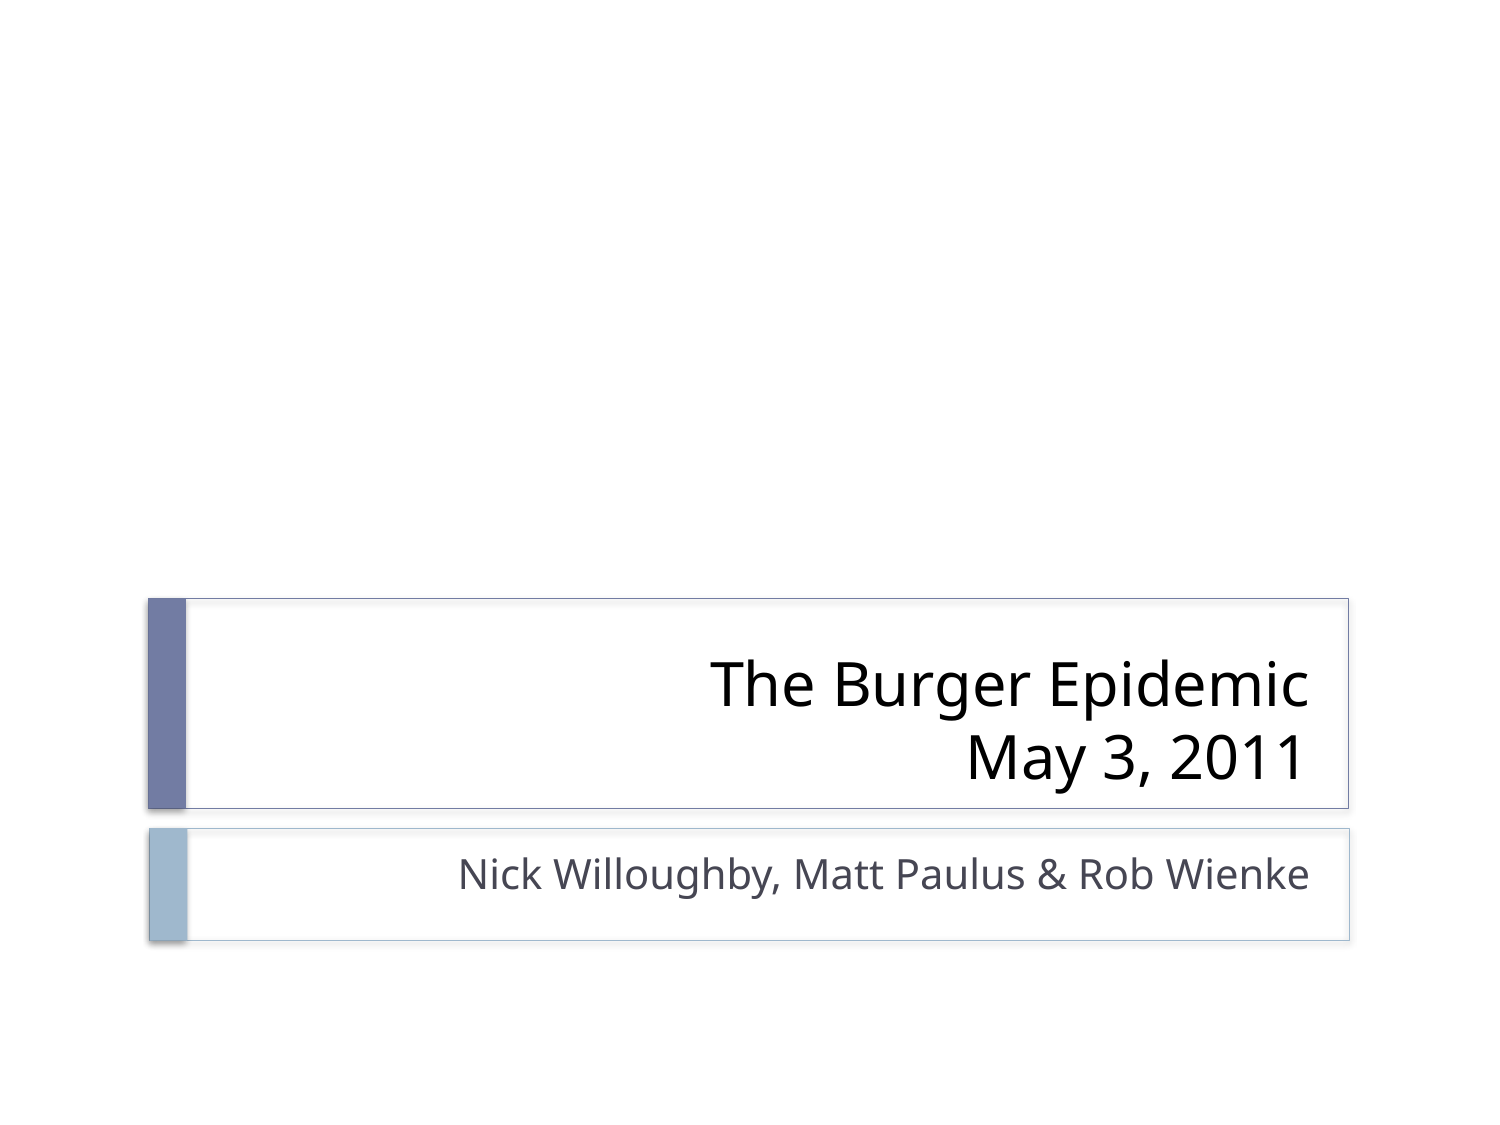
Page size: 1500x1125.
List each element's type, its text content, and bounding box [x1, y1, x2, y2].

title The Burger Epidemic May 3, 2011 [200, 637, 1325, 800]
subtitle Nick Willoughby, Matt Paulus & Rob Wienke [200, 840, 1325, 929]
